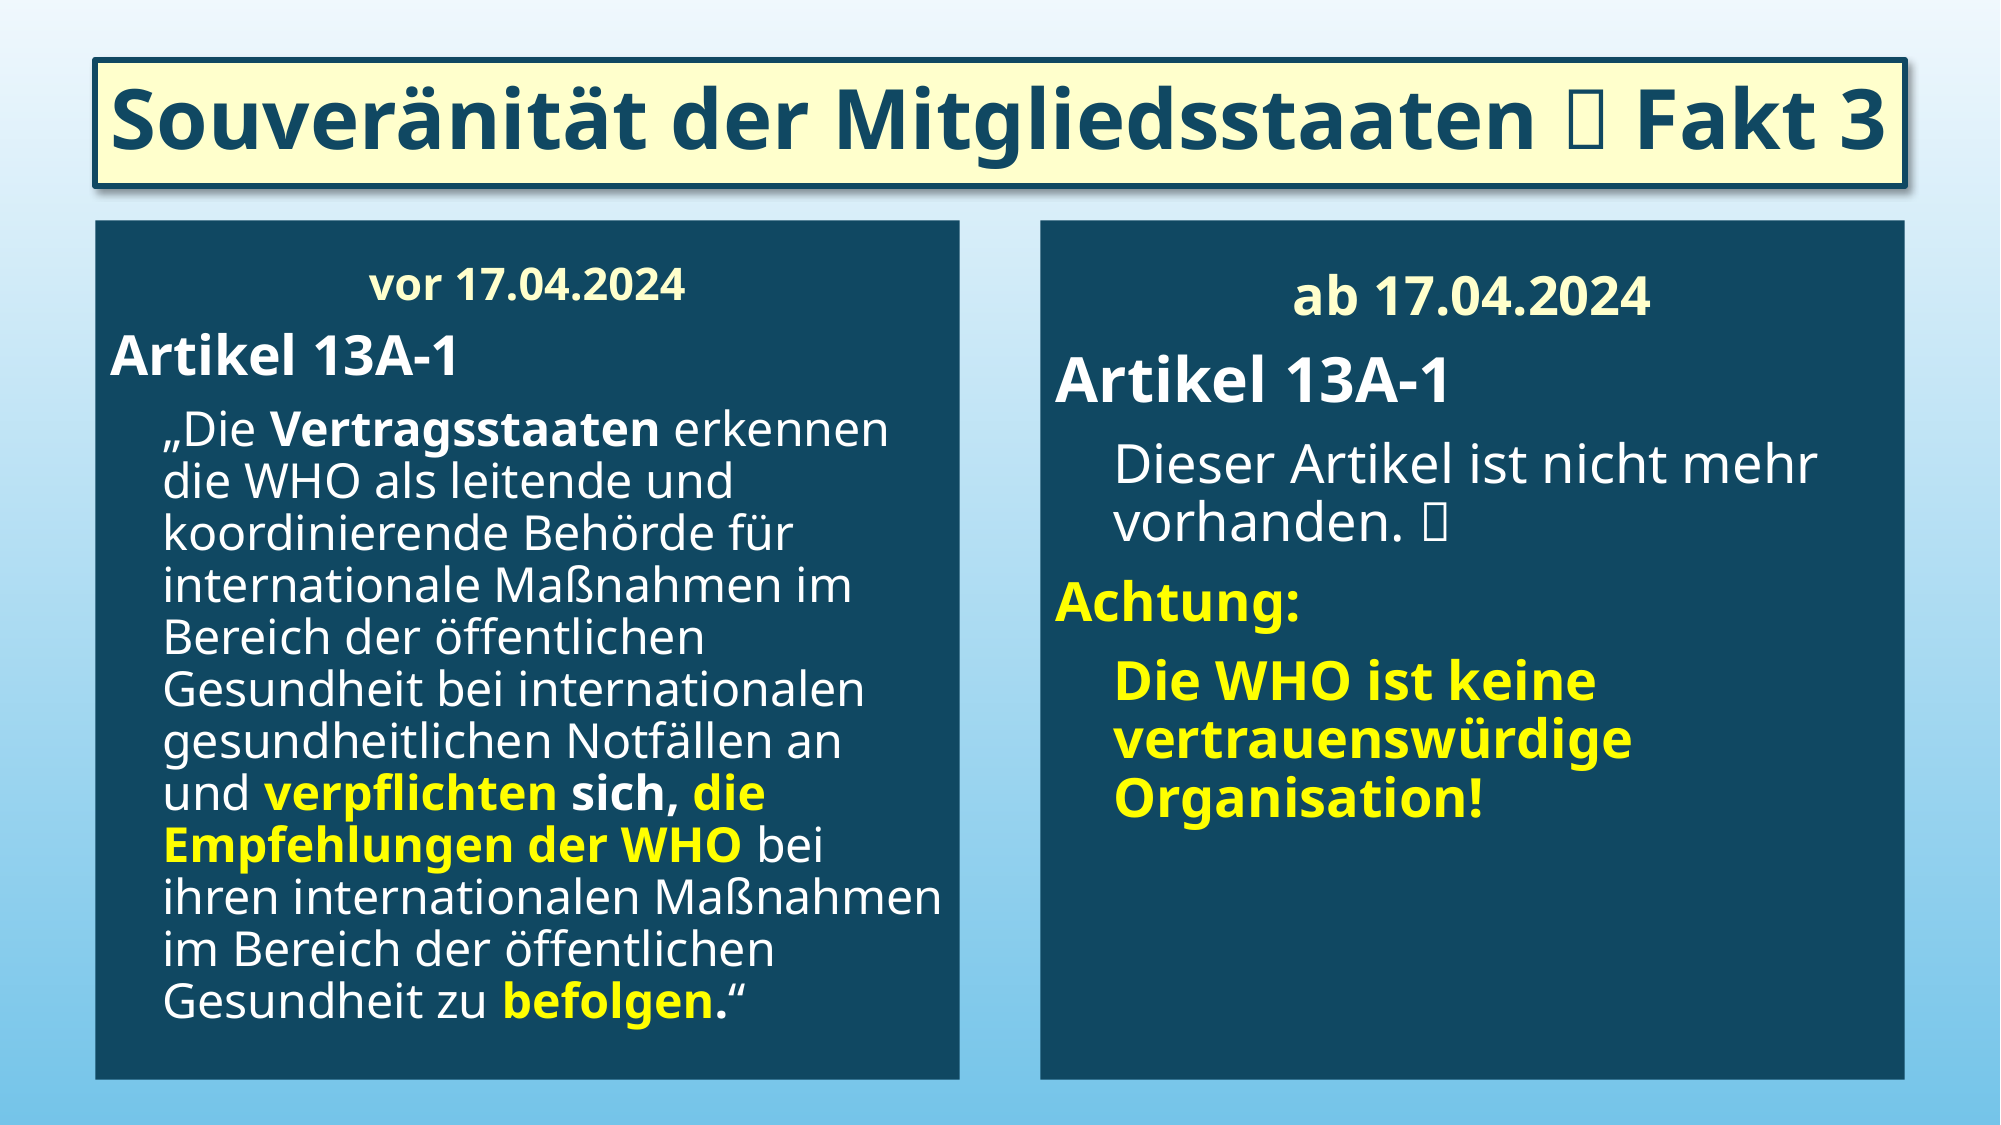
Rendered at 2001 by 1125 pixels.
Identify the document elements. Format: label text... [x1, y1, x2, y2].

text_box ab 17.04.2024 Artikel 13A-1 Dieser Artikel ist nicht mehr vorhanden.  Achtung: Die WHO ist keine vertrauenswürdige Organisation! [1040, 220, 1905, 1080]
list vor 17.04.2024 Artikel 13A-1 „Die Vertragsstaaten erkennen die WHO als leitende und koordinierende Behörde für internationale Maßnahmen im Bereich der öffentlichen Gesundheit bei internationalen gesundheitlichen Notfällen an und verpflichten sich, die Empfehlungen der WHO bei ihren internationalen Maßnahmen im Bereich der öffentlichen Gesundheit zu befolgen.“ [95, 220, 960, 1080]
title Souveränität der Mitgliedsstaaten  Fakt 3 [95, 59, 1905, 186]
